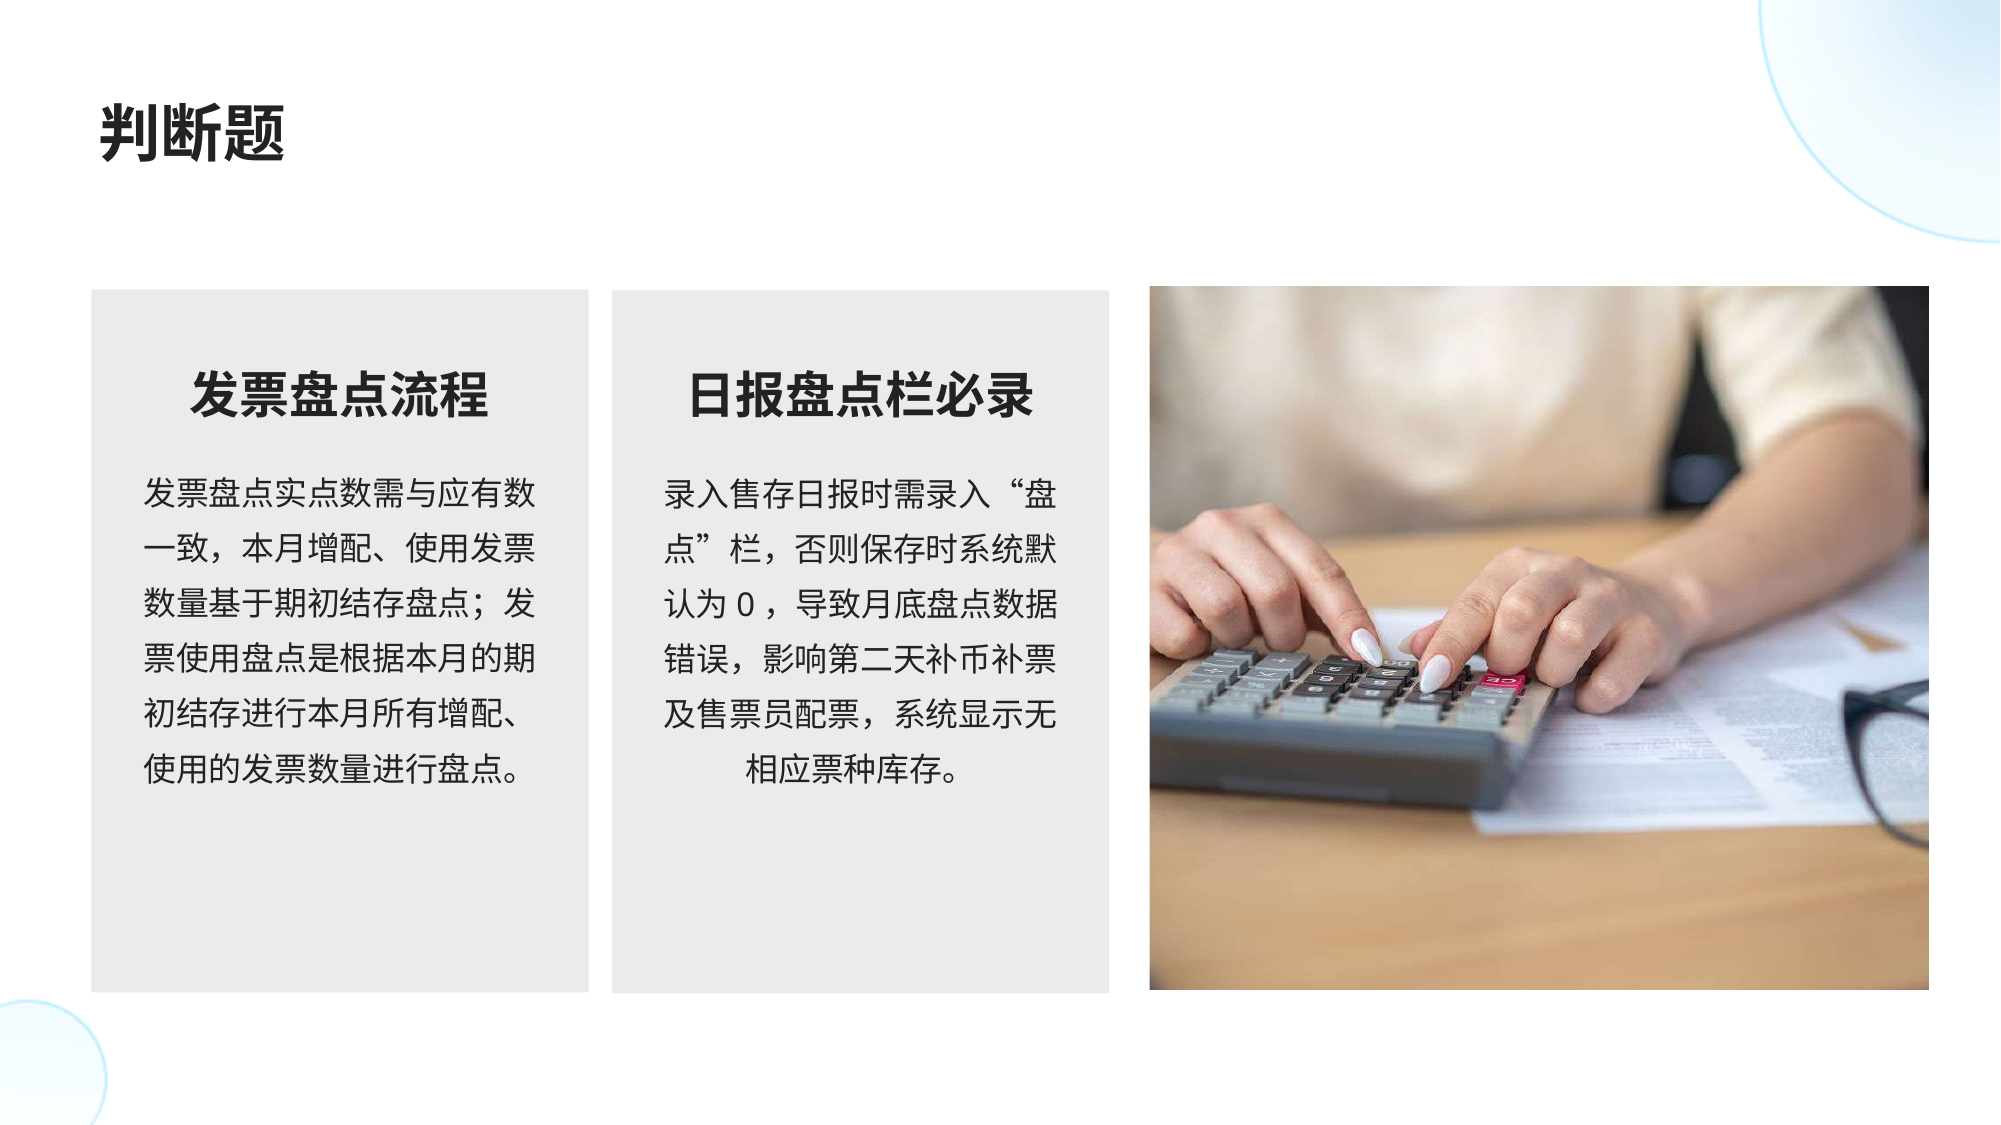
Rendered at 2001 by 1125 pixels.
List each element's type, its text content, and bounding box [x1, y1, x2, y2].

text_box 发票盘点流程 [122, 333, 557, 441]
text_box [611, 290, 1110, 994]
text_box [91, 289, 589, 993]
text_box 录入售存日报时需录入“盘点”栏，否则保存时系统默认为0，导致月底盘点数据错误，影响第二天补币补票及售票员配票，系统显示无相应票种库存。 [643, 452, 1078, 933]
text_box 日报盘点栏必录 [643, 333, 1078, 441]
text_box 发票盘点实点数需与应有数一致，本月增配、使用发票数量基于期初结存盘点；发票使用盘点是根据本月的期初结存进行本月所有增配、使用的发票数量进行盘点。 [122, 451, 557, 932]
text_box 判断题 [78, 43, 1922, 189]
picture [0, 0, 2001, 1125]
